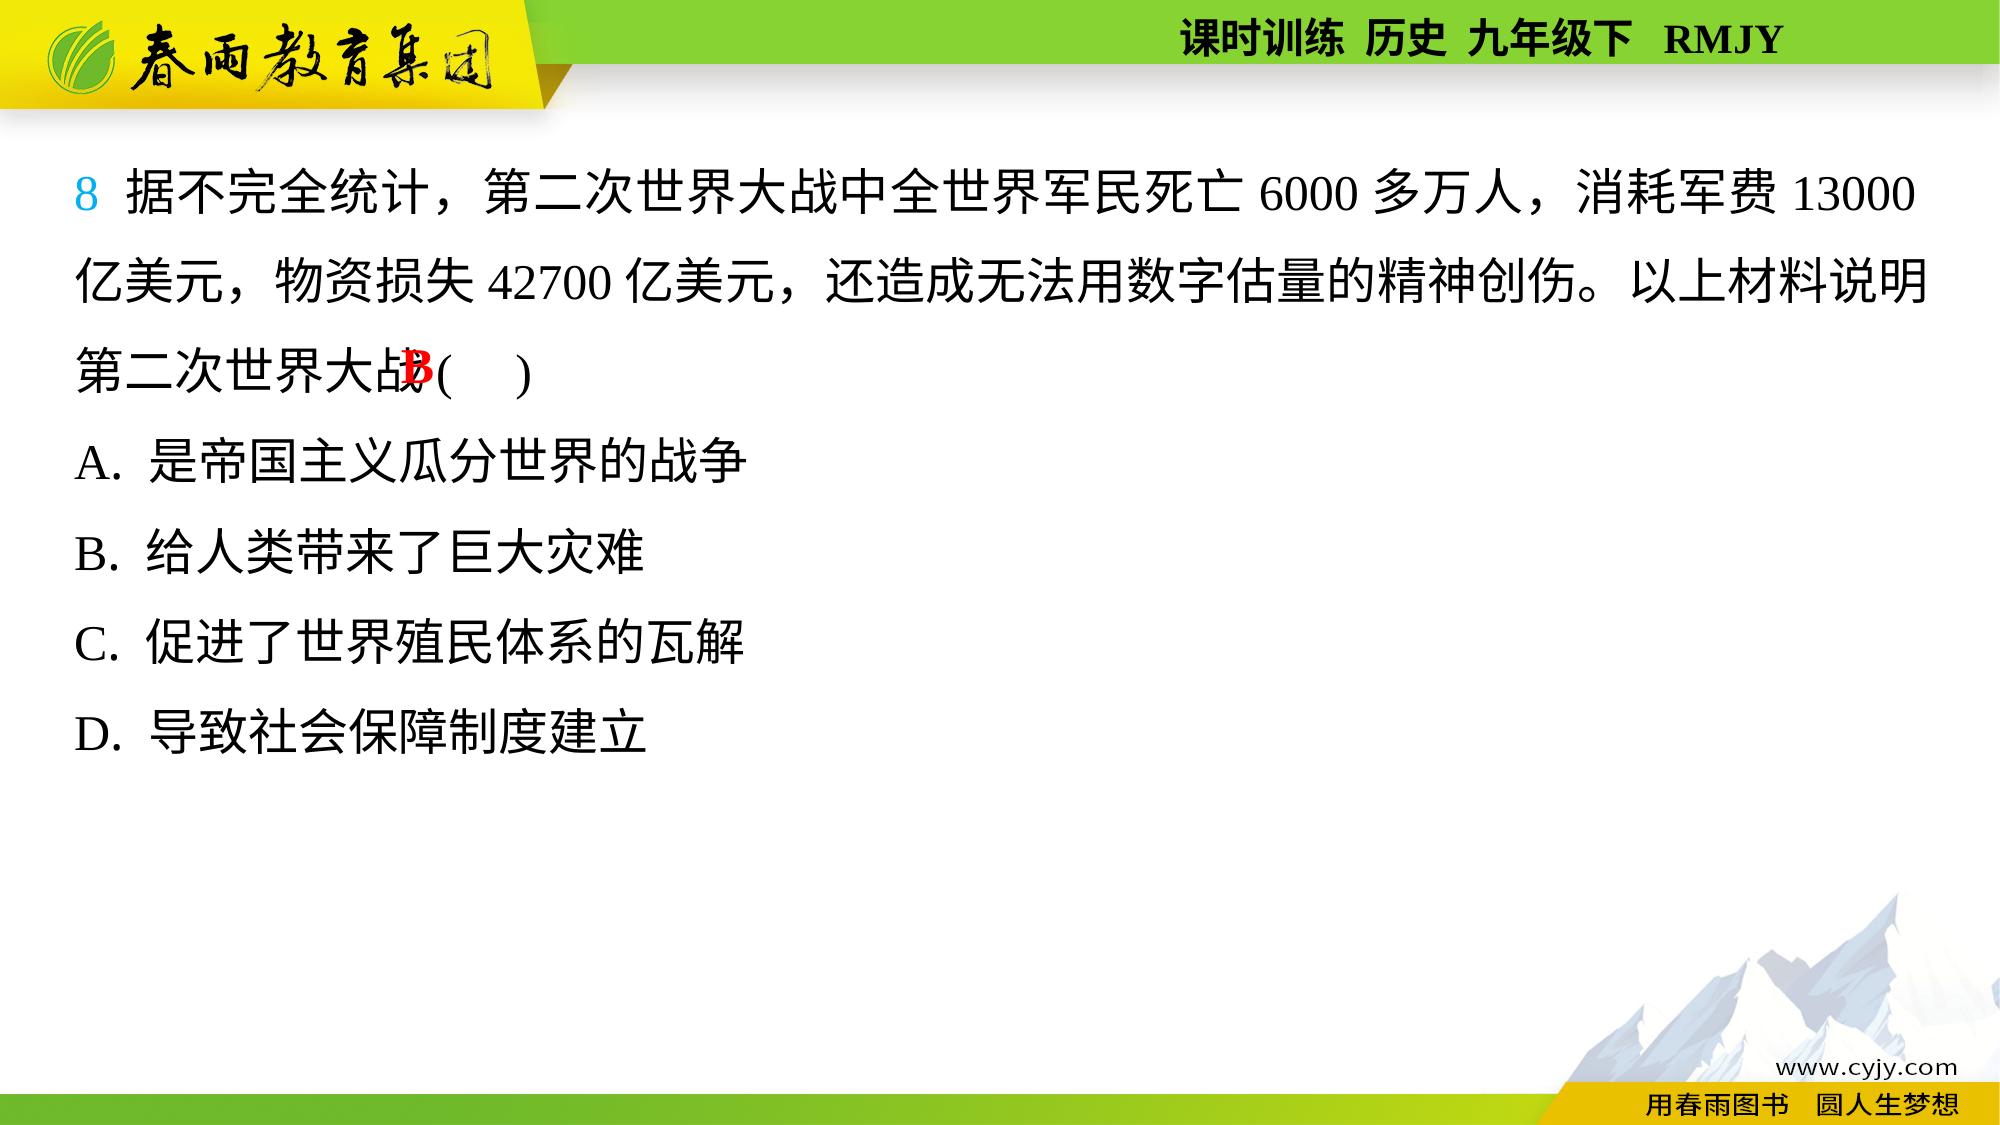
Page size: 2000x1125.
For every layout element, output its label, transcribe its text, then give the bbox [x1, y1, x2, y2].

text_box B [386, 326, 450, 401]
picture [0, 0, 2000, 1125]
list 8 据不完全统计，第二次世界大战中全世界军民死亡6000多万人，消耗军费13000亿美元，物资损失42700亿美元，还造成无法用数字估量的精神创伤。以上材料说明第二次世界大战( ) A. 是帝国主义瓜分世界的战争 B. 给人类带来了巨大灾难 C. 促进了世界殖民体系的瓦解 D. 导致社会保障制度建立 [59, 122, 1944, 774]
